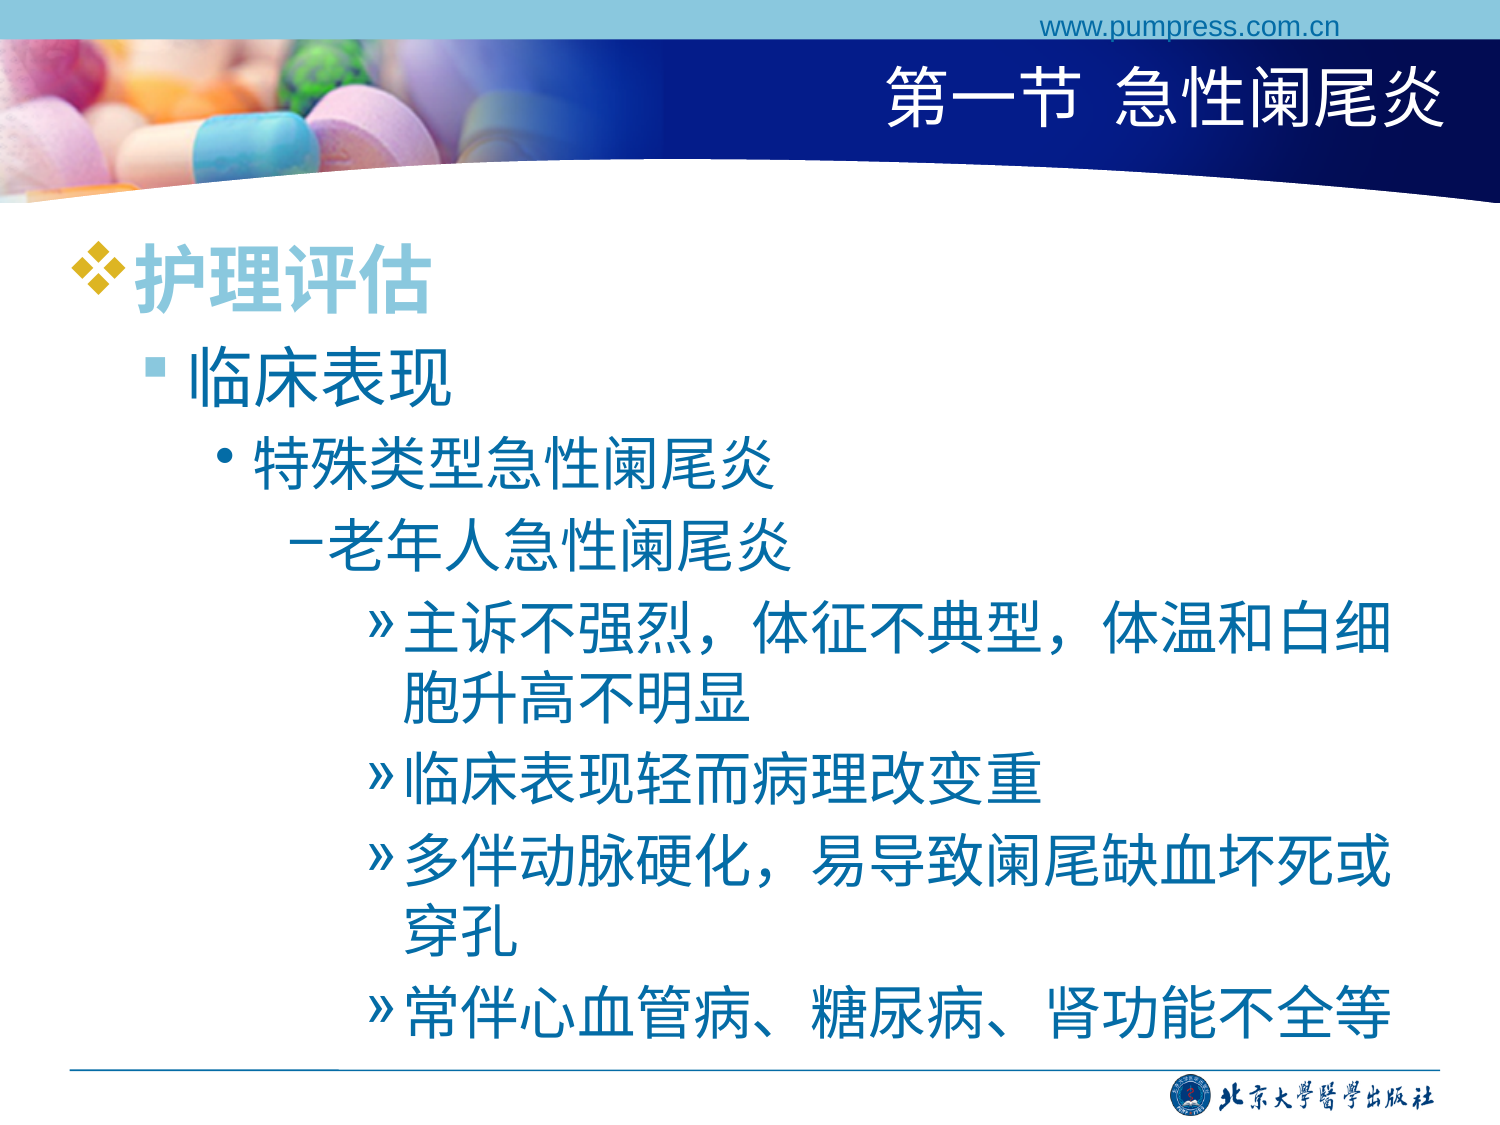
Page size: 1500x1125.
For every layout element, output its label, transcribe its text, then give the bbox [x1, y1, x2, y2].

picture [1170, 1074, 1436, 1118]
list 护理评估 临床表现 特殊类型急性阑尾炎 老年人急性阑尾炎 主诉不强烈，体征不典型，体温和白细胞升高不明显 临床表现轻而病理改变重 多伴动脉硬化，易导致阑尾缺血坏死或穿孔 常伴心血管病、糖尿病、肾功能不全等 [49, 224, 1463, 1026]
title 第一节 急性阑尾炎 [137, 49, 1463, 143]
slide_number www.pumpress.com.cn [1025, 0, 1463, 38]
picture [0, 40, 1500, 203]
